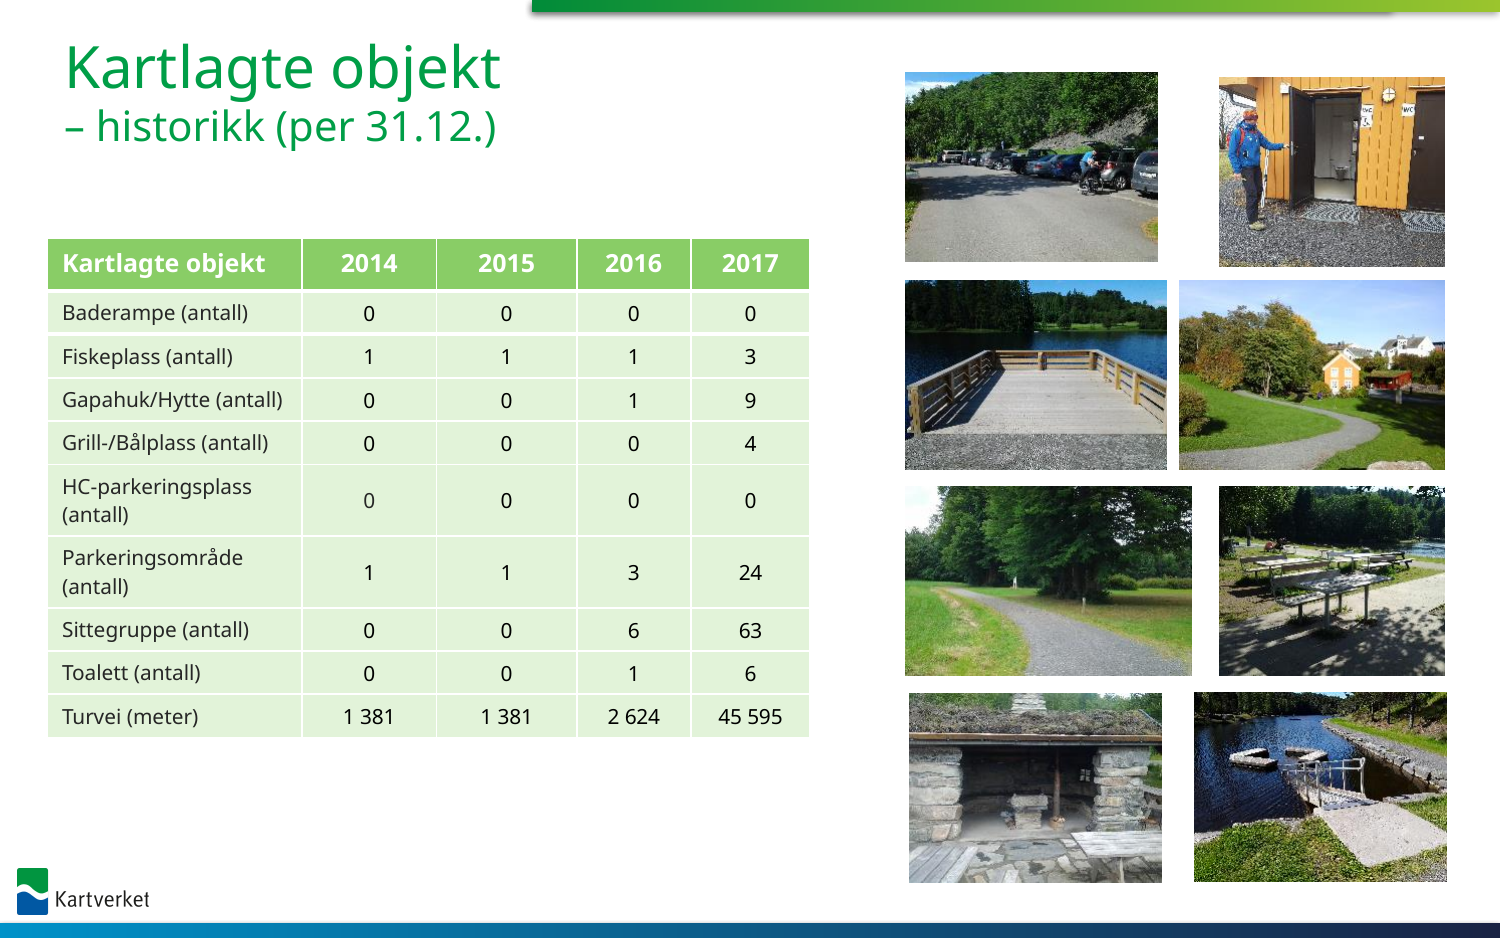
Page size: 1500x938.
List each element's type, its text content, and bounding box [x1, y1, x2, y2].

table_cell 0 [303, 652, 436, 693]
table_cell 9 [692, 379, 809, 420]
table_cell HC-parkeringsplass (antall) [48, 465, 301, 535]
table_cell 1 [437, 336, 576, 377]
table_cell 0 [303, 465, 436, 535]
table_cell Baderampe (antall) [48, 293, 301, 332]
table_cell 0 [303, 379, 436, 420]
table_cell 0 [578, 293, 690, 332]
table_cell 0 [437, 293, 576, 332]
table_cell 1 [578, 336, 690, 377]
table_header 2014 [303, 239, 436, 289]
table_cell 1 [578, 652, 690, 693]
table_cell 3 [578, 537, 690, 607]
table_cell 3 [692, 336, 809, 377]
text_box Kartlagte objekt – historikk (per 31.12.) [49, 14, 1431, 158]
table_cell Grill-/Bålplass (antall) [48, 422, 301, 464]
table_cell 1 381 [437, 695, 576, 737]
table_header 2017 [692, 239, 809, 289]
picture [1219, 77, 1445, 267]
table_cell 1 [578, 379, 690, 420]
picture [1179, 280, 1445, 470]
table_cell 2 624 [578, 695, 690, 737]
table_cell Gapahuk/Hytte (antall) [48, 379, 301, 420]
table_cell 1 [303, 537, 436, 607]
table_cell 0 [692, 293, 809, 332]
table_header 2015 [437, 239, 576, 289]
table_cell 0 [437, 652, 576, 693]
table_cell 0 [437, 609, 576, 650]
table_cell 6 [578, 609, 690, 650]
table_cell 1 [437, 537, 576, 607]
table_cell 0 [578, 465, 690, 535]
table_cell 0 [437, 465, 576, 535]
table_cell 0 [692, 465, 809, 535]
table_cell 0 [303, 422, 436, 464]
table_cell Sittegruppe (antall) [48, 609, 301, 650]
table_cell 0 [437, 379, 576, 420]
table_cell Turvei (meter) [48, 695, 301, 737]
picture [905, 486, 1193, 676]
table_cell 45 595 [692, 695, 809, 737]
table_cell 0 [578, 422, 690, 464]
table_cell 4 [692, 422, 809, 464]
table_cell 0 [303, 609, 436, 650]
picture [1219, 486, 1445, 676]
table_cell 0 [303, 293, 436, 332]
picture [909, 693, 1163, 884]
table_cell 63 [692, 609, 809, 650]
table_cell Toalett (antall) [48, 652, 301, 693]
table_cell 1 381 [303, 695, 436, 737]
table_cell 6 [692, 652, 809, 693]
table_cell 1 [303, 336, 436, 377]
table_cell 24 [692, 537, 809, 607]
table_header Kartlagte objekt [48, 239, 301, 289]
table_cell Parkeringsområde (antall) [48, 537, 301, 607]
table_header 2016 [578, 239, 690, 289]
table_cell 0 [437, 422, 576, 464]
picture [905, 72, 1158, 262]
picture [905, 280, 1167, 470]
table_cell Fiskeplass (antall) [48, 336, 301, 377]
picture [1194, 692, 1448, 882]
